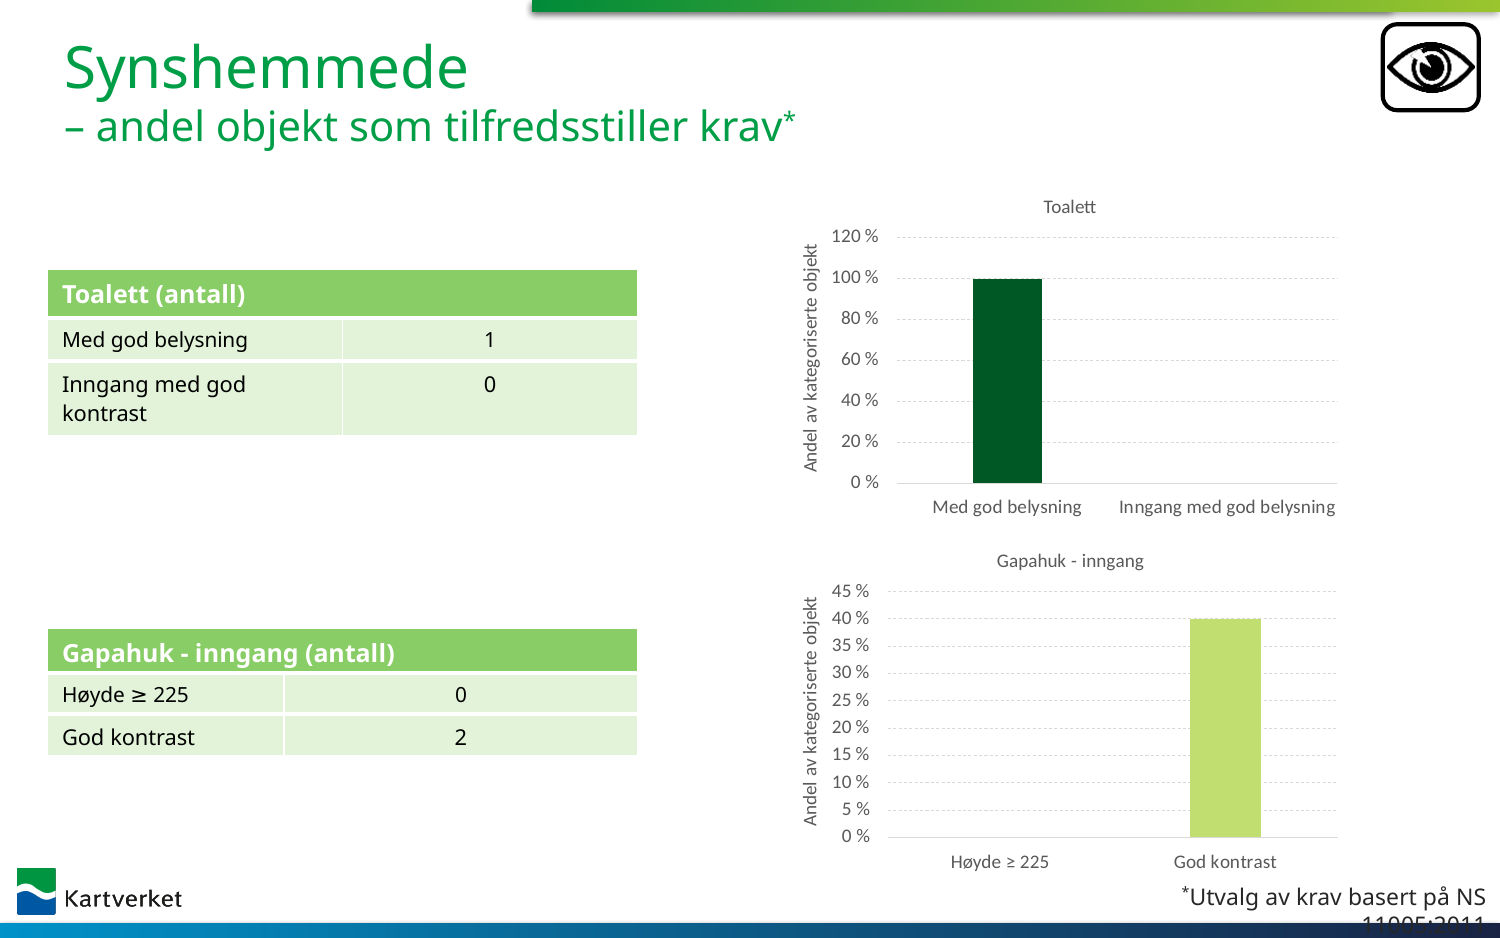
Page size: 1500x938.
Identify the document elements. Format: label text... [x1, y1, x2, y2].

text_box *Utvalg av krav basert på NS 11005:2011 [1068, 873, 1500, 938]
table_cell 2 [285, 716, 637, 755]
table_cell 0 [343, 363, 637, 435]
table_header Gapahuk - inngang (antall) [48, 629, 637, 671]
table_cell 0 [285, 675, 637, 712]
table_cell God kontrast [48, 716, 283, 755]
text_box Synshemmede – andel objekt som tilfredsstiller krav* [49, 24, 1431, 158]
picture [791, 187, 1348, 526]
table_cell Høyde ≥ 225 [48, 675, 283, 712]
table_cell Med god belysning [48, 320, 342, 359]
table_header Toalett (antall) [48, 270, 637, 316]
table_cell 1 [343, 320, 637, 359]
picture [791, 541, 1349, 880]
table_cell Inngang med god kontrast [48, 363, 342, 435]
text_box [1382, 24, 1480, 111]
